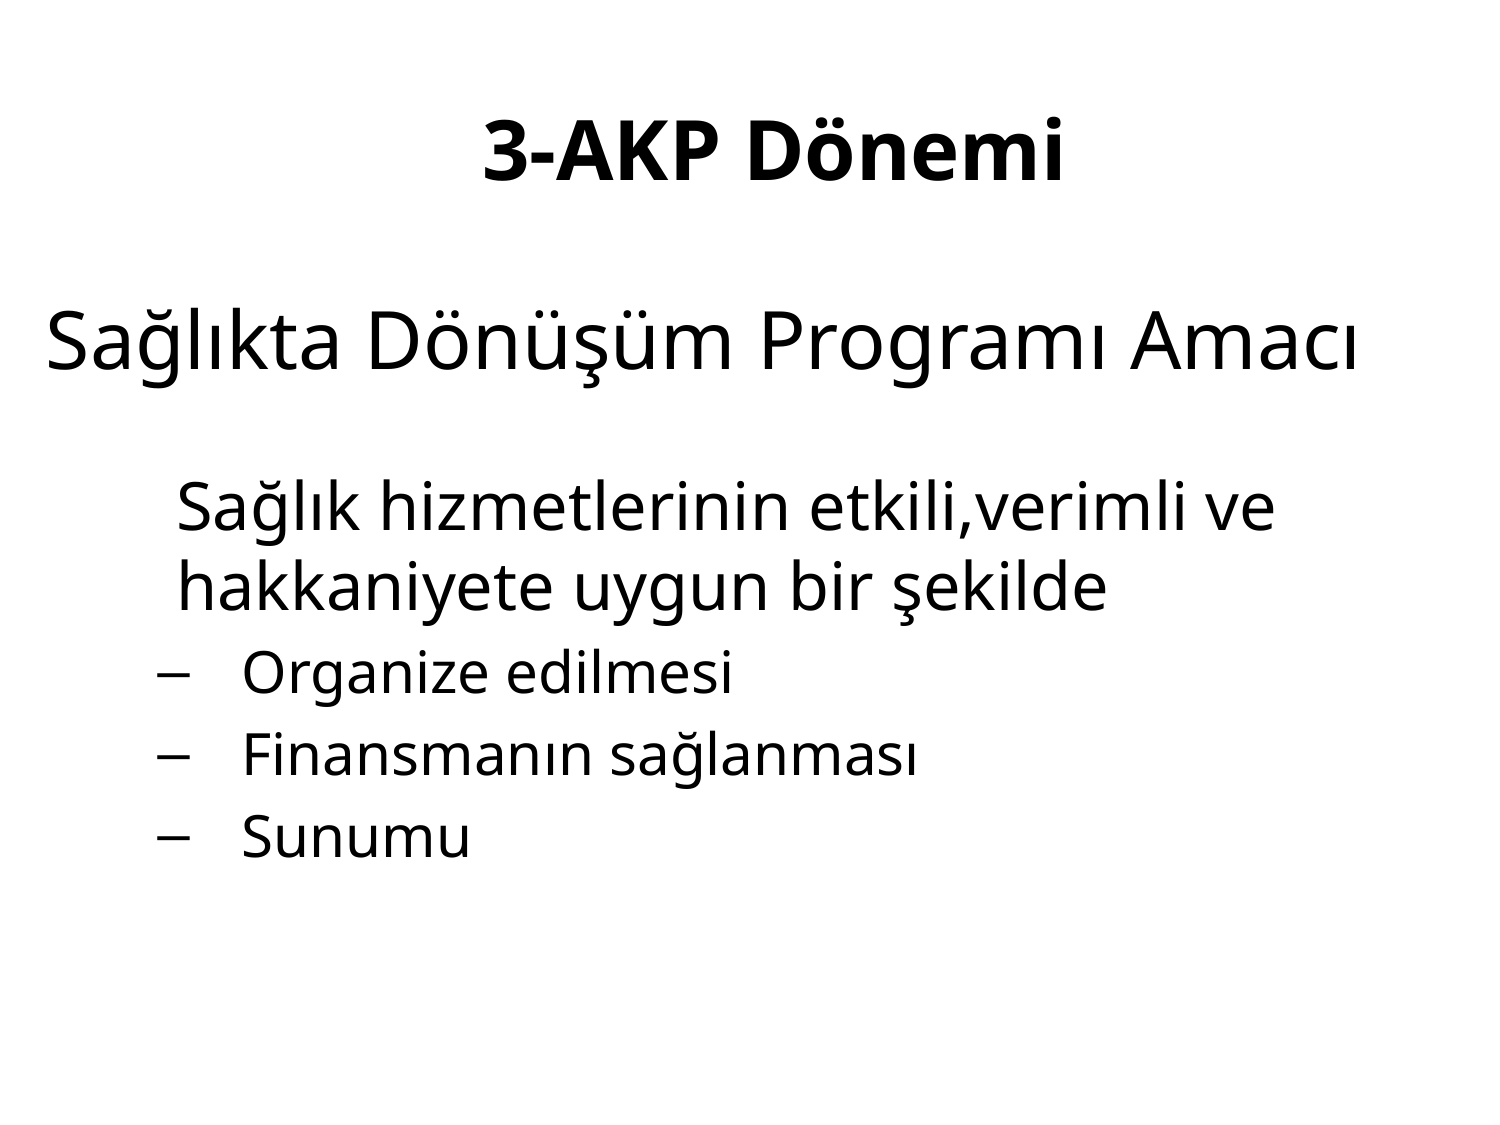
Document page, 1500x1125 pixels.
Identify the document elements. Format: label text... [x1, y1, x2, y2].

title Sağlıkta Dönüşüm Programı Amacı [29, 243, 1380, 431]
text_box 3-AKP Dönemi [467, 90, 1083, 205]
list Sağlık hizmetlerinin etkili,verimli ve hakkaniyete uygun bir şekilde Organize edilmesi Finansmanın sağlanması Sunumu [76, 456, 1427, 946]
